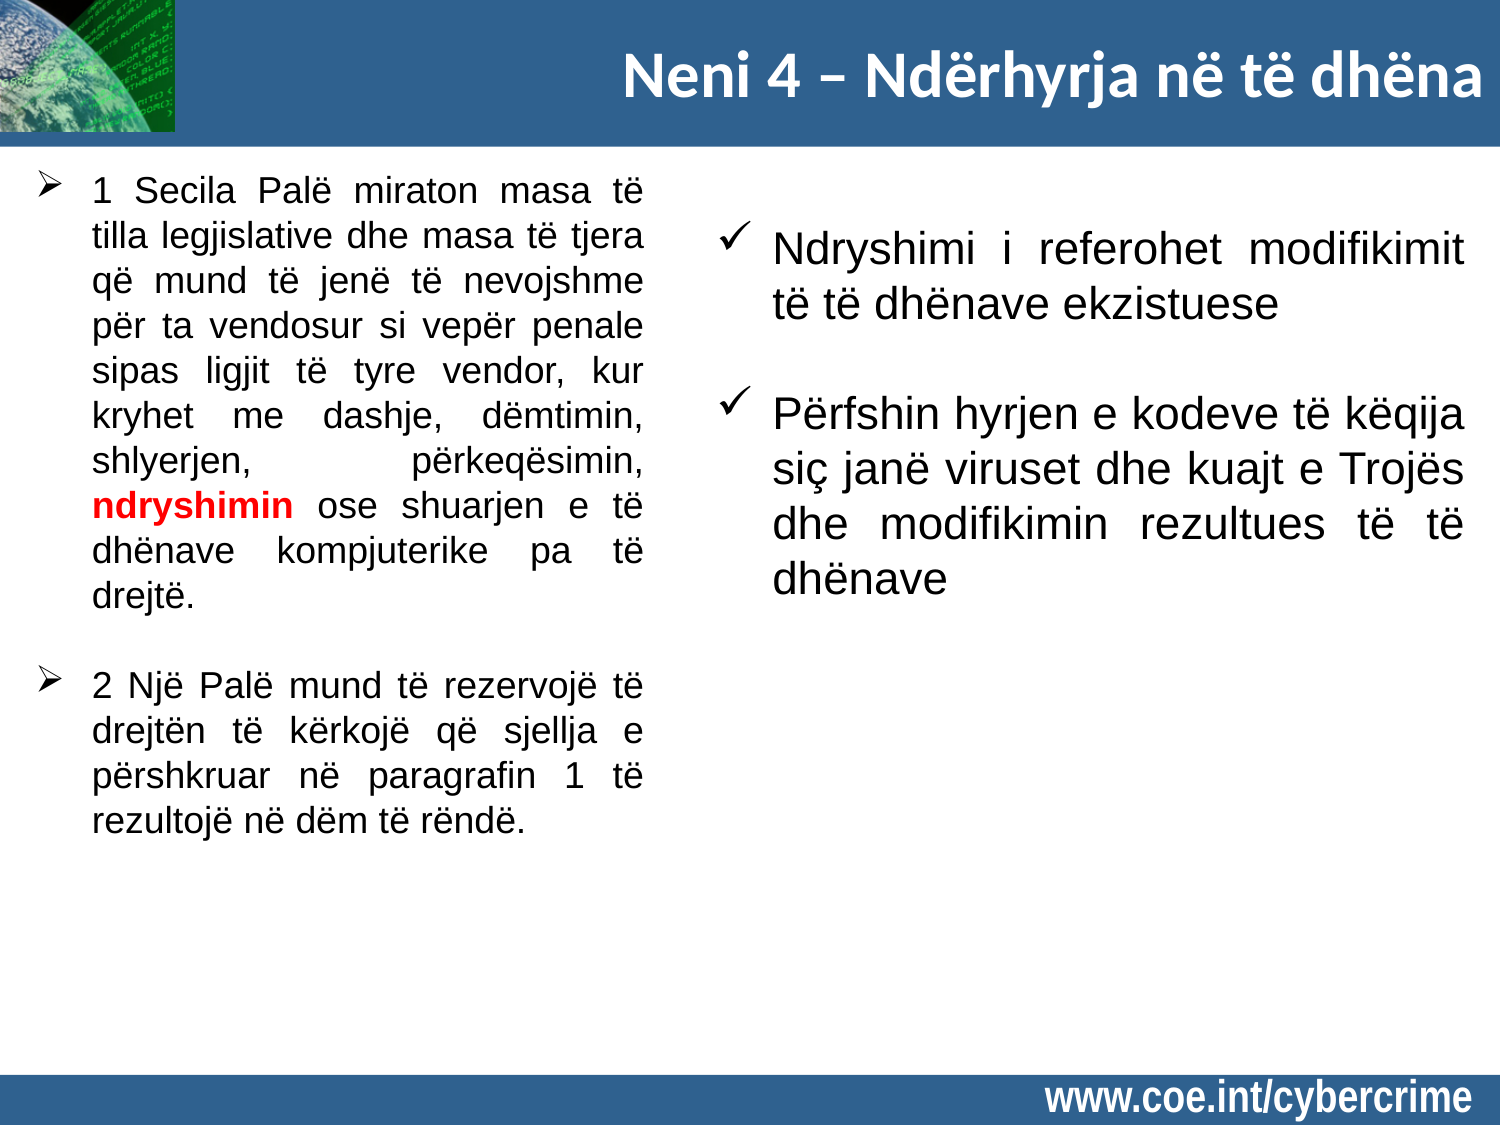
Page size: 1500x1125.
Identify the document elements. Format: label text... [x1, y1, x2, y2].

text_box Ndryshimi i referohet modifikimit të të dhënave ekzistuese Përfshin hyrjen e kodeve të këqija siç janë viruset dhe kuajt e Trojës dhe modifikimin rezultues të të dhënave [701, 211, 1480, 611]
picture [0, 0, 175, 132]
text_box 1 Secila Palë miraton masa të tilla legjislative dhe masa të tjera që mund të jenë të nevojshme për ta vendosur si vepër penale sipas ligjit të tyre vendor, kur kryhet me dashje, dëmtimin, shlyerjen, përkeqësimin, ndryshimin ose shuarjen e të dhënave kompjuterike pa të drejtë. 2 Një Palë mund të rezervojë të drejtën të kërkojë që sjellja e përshkruar në paragrafin 1 të rezultojë në dëm të rëndë. [20, 158, 659, 848]
text_box www.coe.int/cybercrime [1030, 1059, 1500, 1125]
text_box Neni 4 – Ndërhyrja në të dhëna [0, 0, 1500, 149]
text_box [0, 1073, 1030, 1125]
